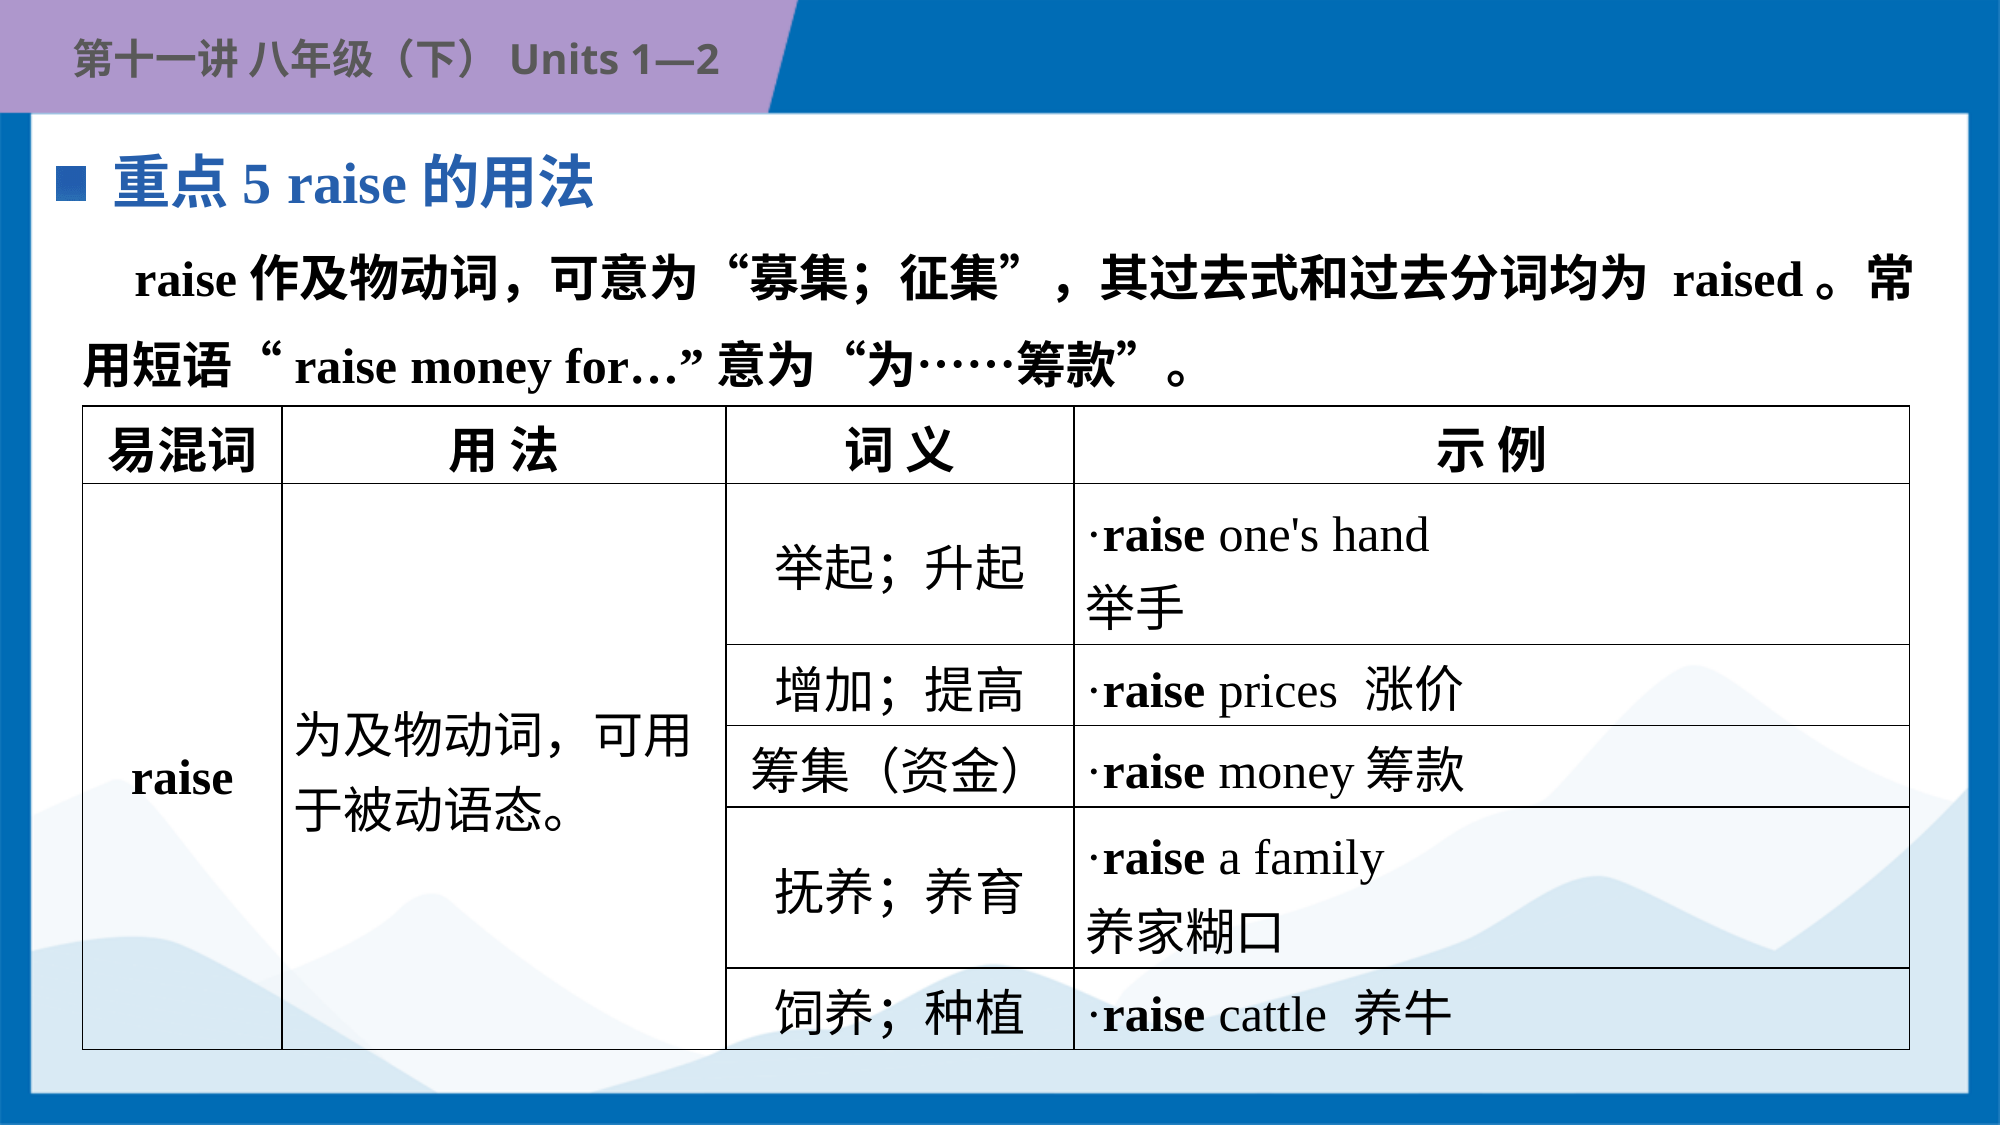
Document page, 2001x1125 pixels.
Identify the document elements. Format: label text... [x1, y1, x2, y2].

table_cell 筹集（资金） [727, 726, 1073, 806]
table_cell 举起；升起 [727, 484, 1073, 644]
table_cell ·raise a family 养家糊口 [1075, 808, 1909, 967]
table_cell raise [83, 484, 281, 1049]
table_cell ·raise prices 涨价 [1075, 645, 1909, 725]
table_cell 为及物动词，可用 于被动语态。 [283, 484, 725, 1049]
picture [0, 0, 2000, 1125]
text_box 重点5 raise的用法 [112, 144, 1917, 214]
table_cell ·raise money筹款 [1075, 726, 1909, 806]
table_cell 增加；提高 [727, 645, 1073, 725]
table_cell ·raise cattle 养牛 [1075, 969, 1909, 1049]
table_cell ·raise one's hand 举手 [1075, 484, 1909, 644]
table_header 易混词 [83, 407, 281, 483]
table_header 用 法 [283, 407, 725, 483]
table_header 示 例 [1075, 407, 1909, 483]
table_header 词 义 [727, 407, 1073, 483]
table_cell 抚养；养育 [727, 808, 1073, 967]
table_cell 饲养；种植 [727, 969, 1073, 1049]
text_box raise作及物动词，可意为“募集；征集”，其过去式和过去分词均为 raised。常 用短语“raise money for…”意为“为……筹款”。 [82, 214, 1917, 385]
